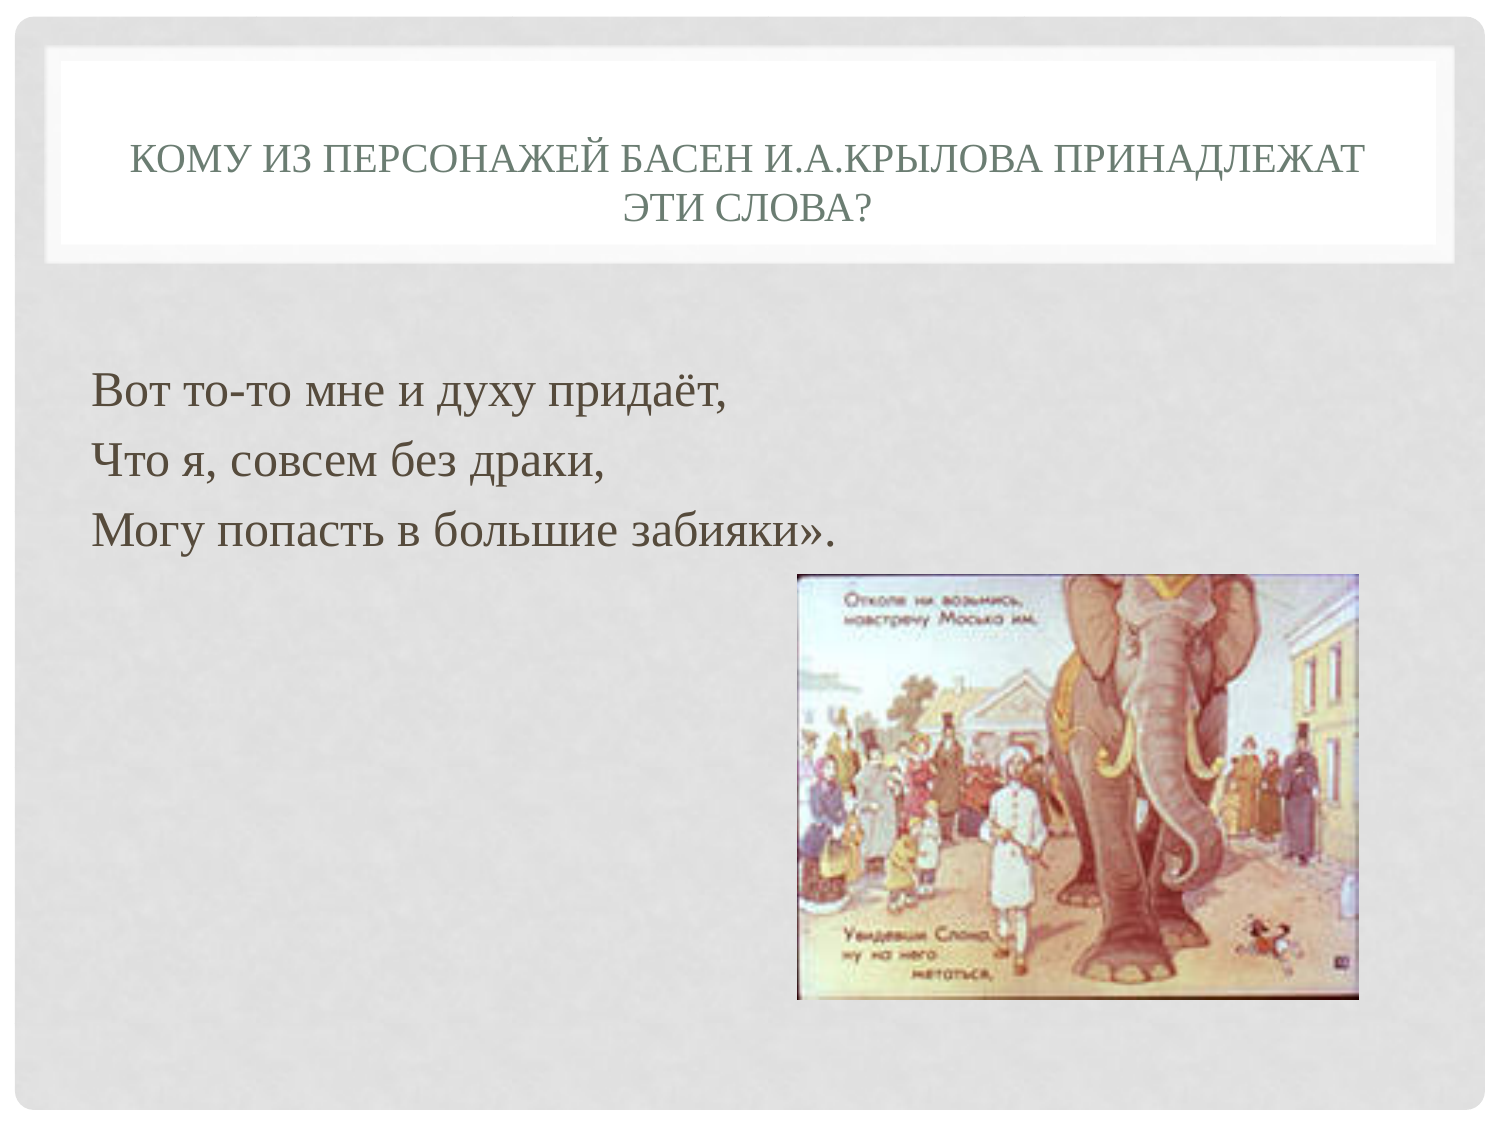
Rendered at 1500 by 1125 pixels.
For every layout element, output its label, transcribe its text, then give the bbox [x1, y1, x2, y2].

title Кому из персонажей басен И.А.Крылова принадлежат эти слова? [69, 66, 1425, 238]
picture [796, 574, 1359, 1000]
list Вот то-то мне и духу придаёт, Что я, совсем без драки, Могу попасть в большие забияки». [76, 278, 1427, 994]
